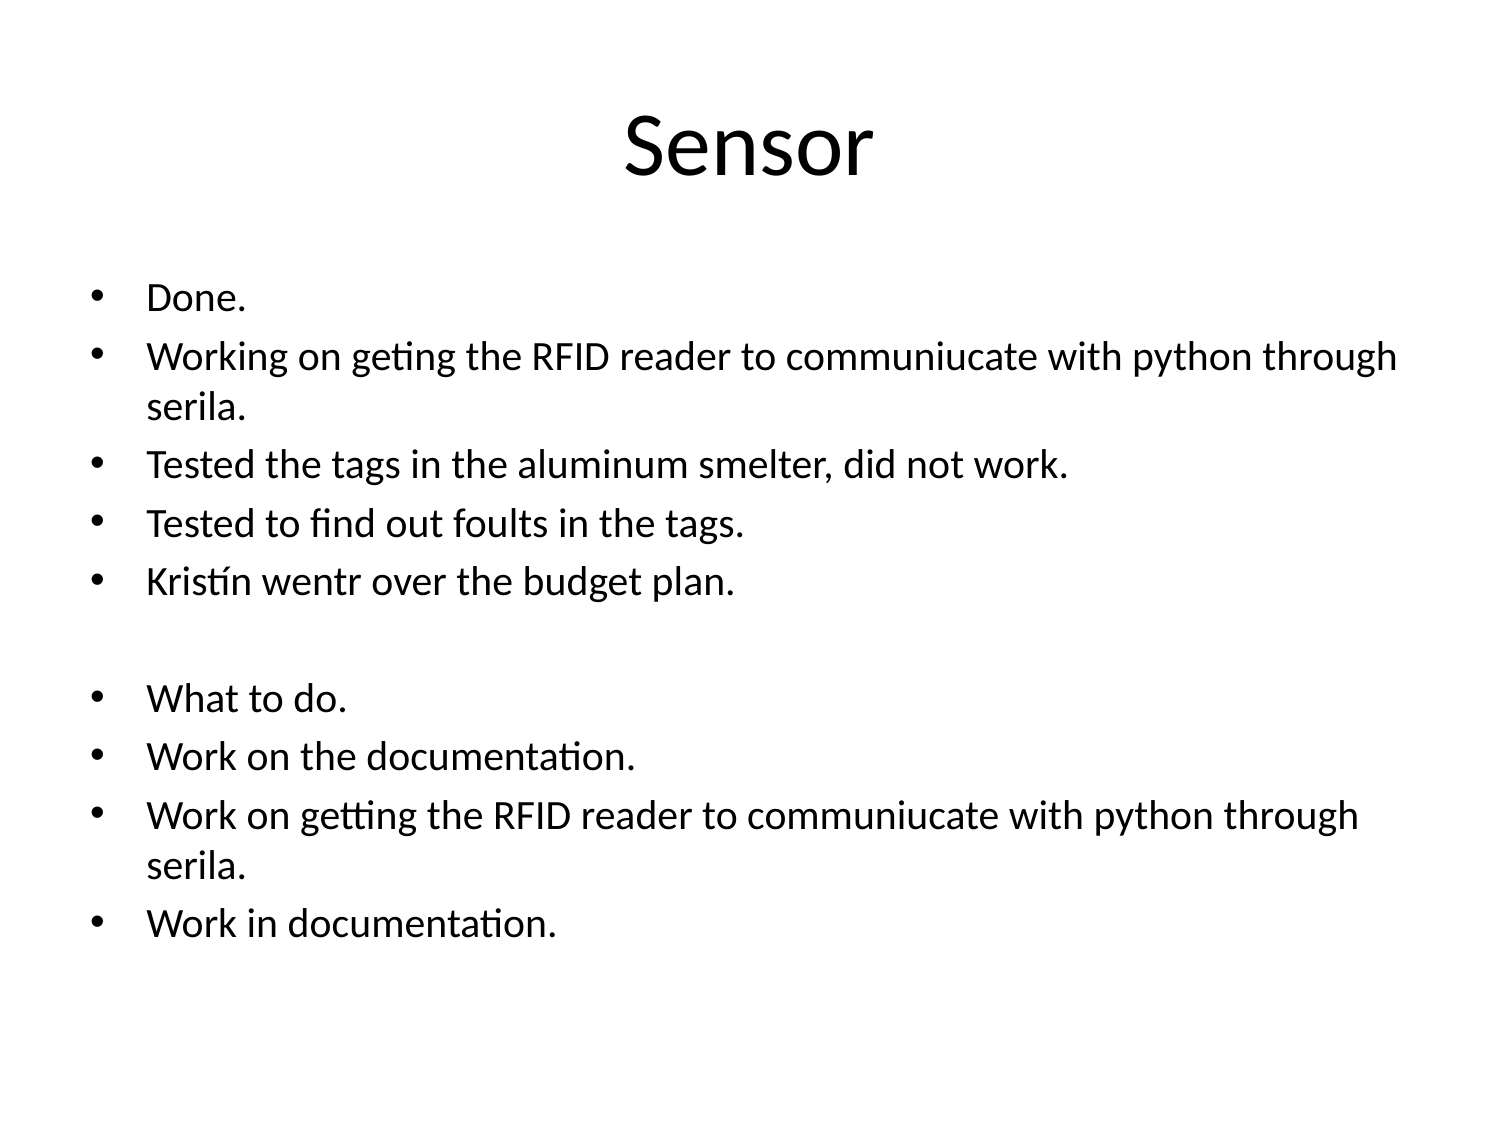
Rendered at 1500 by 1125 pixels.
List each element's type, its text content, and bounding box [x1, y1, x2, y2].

list Done. Working on geting the RFID reader to communiucate with python through serila. Tested the tags in the aluminum smelter, did not work. Tested to find out foults in the tags. Kristín wentr over the budget plan. What to do. Work on the documentation. Work on getting the RFID reader to communiucate with python through serila. Work in documentation. [75, 262, 1425, 1005]
title Sensor [75, 45, 1425, 233]
